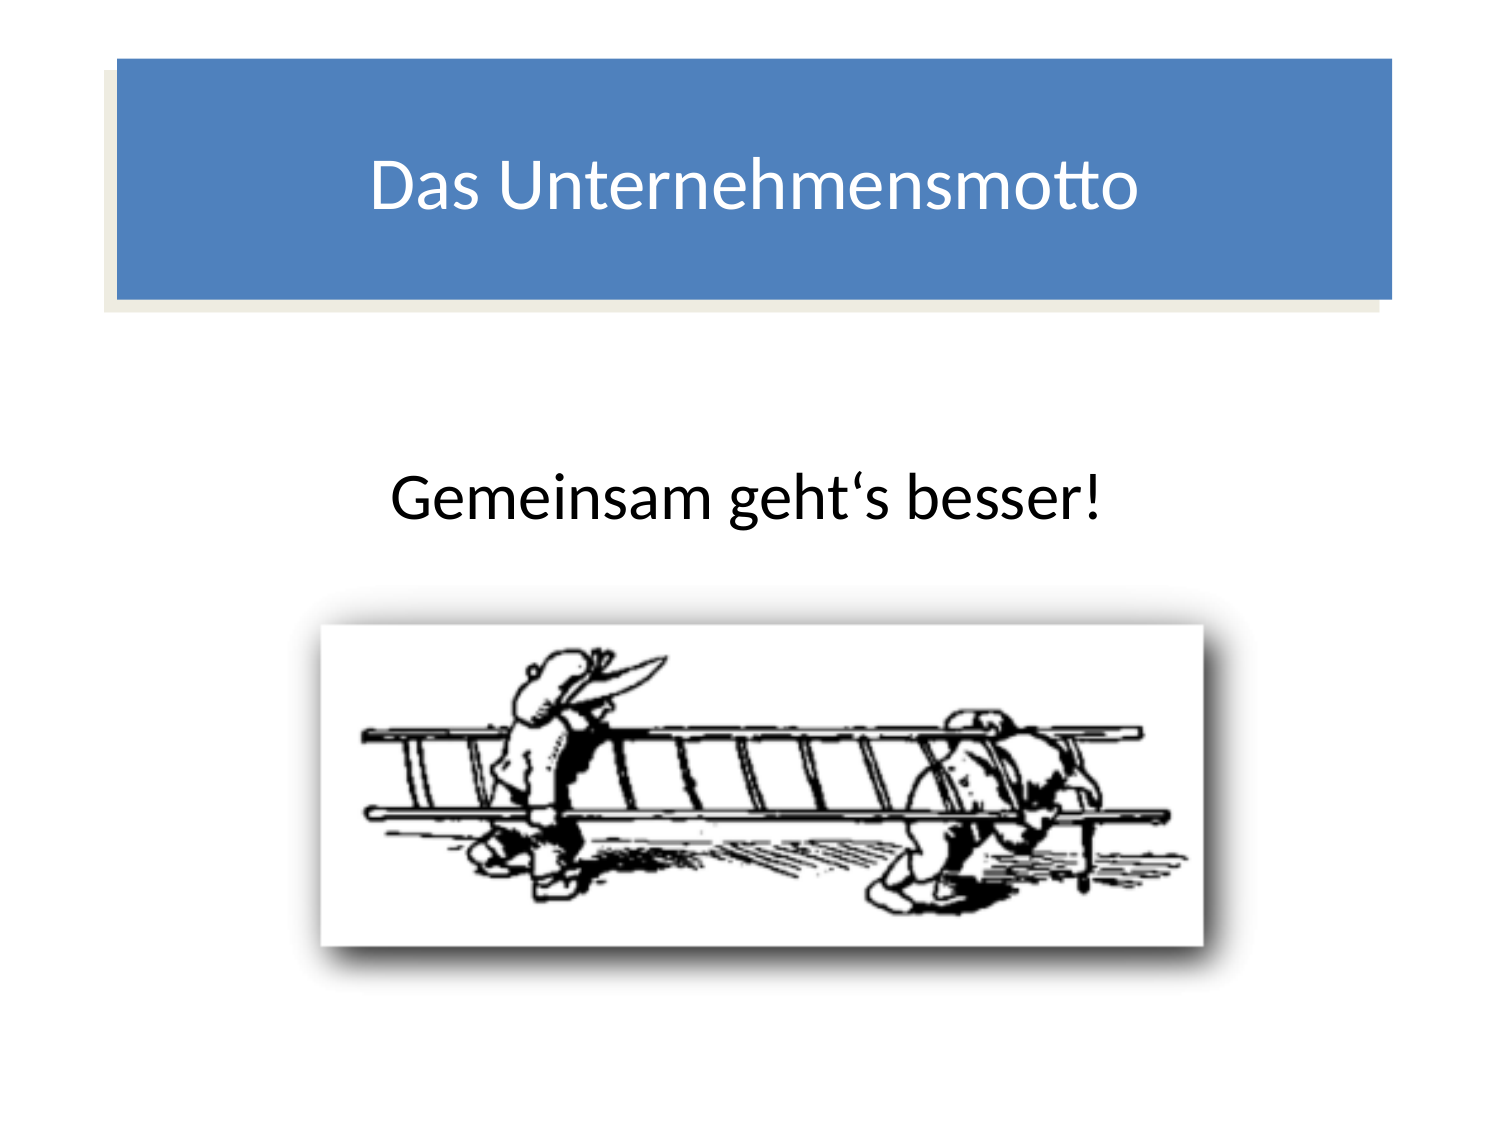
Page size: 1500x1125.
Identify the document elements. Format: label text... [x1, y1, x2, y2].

text_box Das Unternehmensmotto [117, 58, 1393, 300]
picture [280, 585, 1265, 1008]
text_box Gemeinsam geht‘s besser! [222, 445, 1273, 575]
